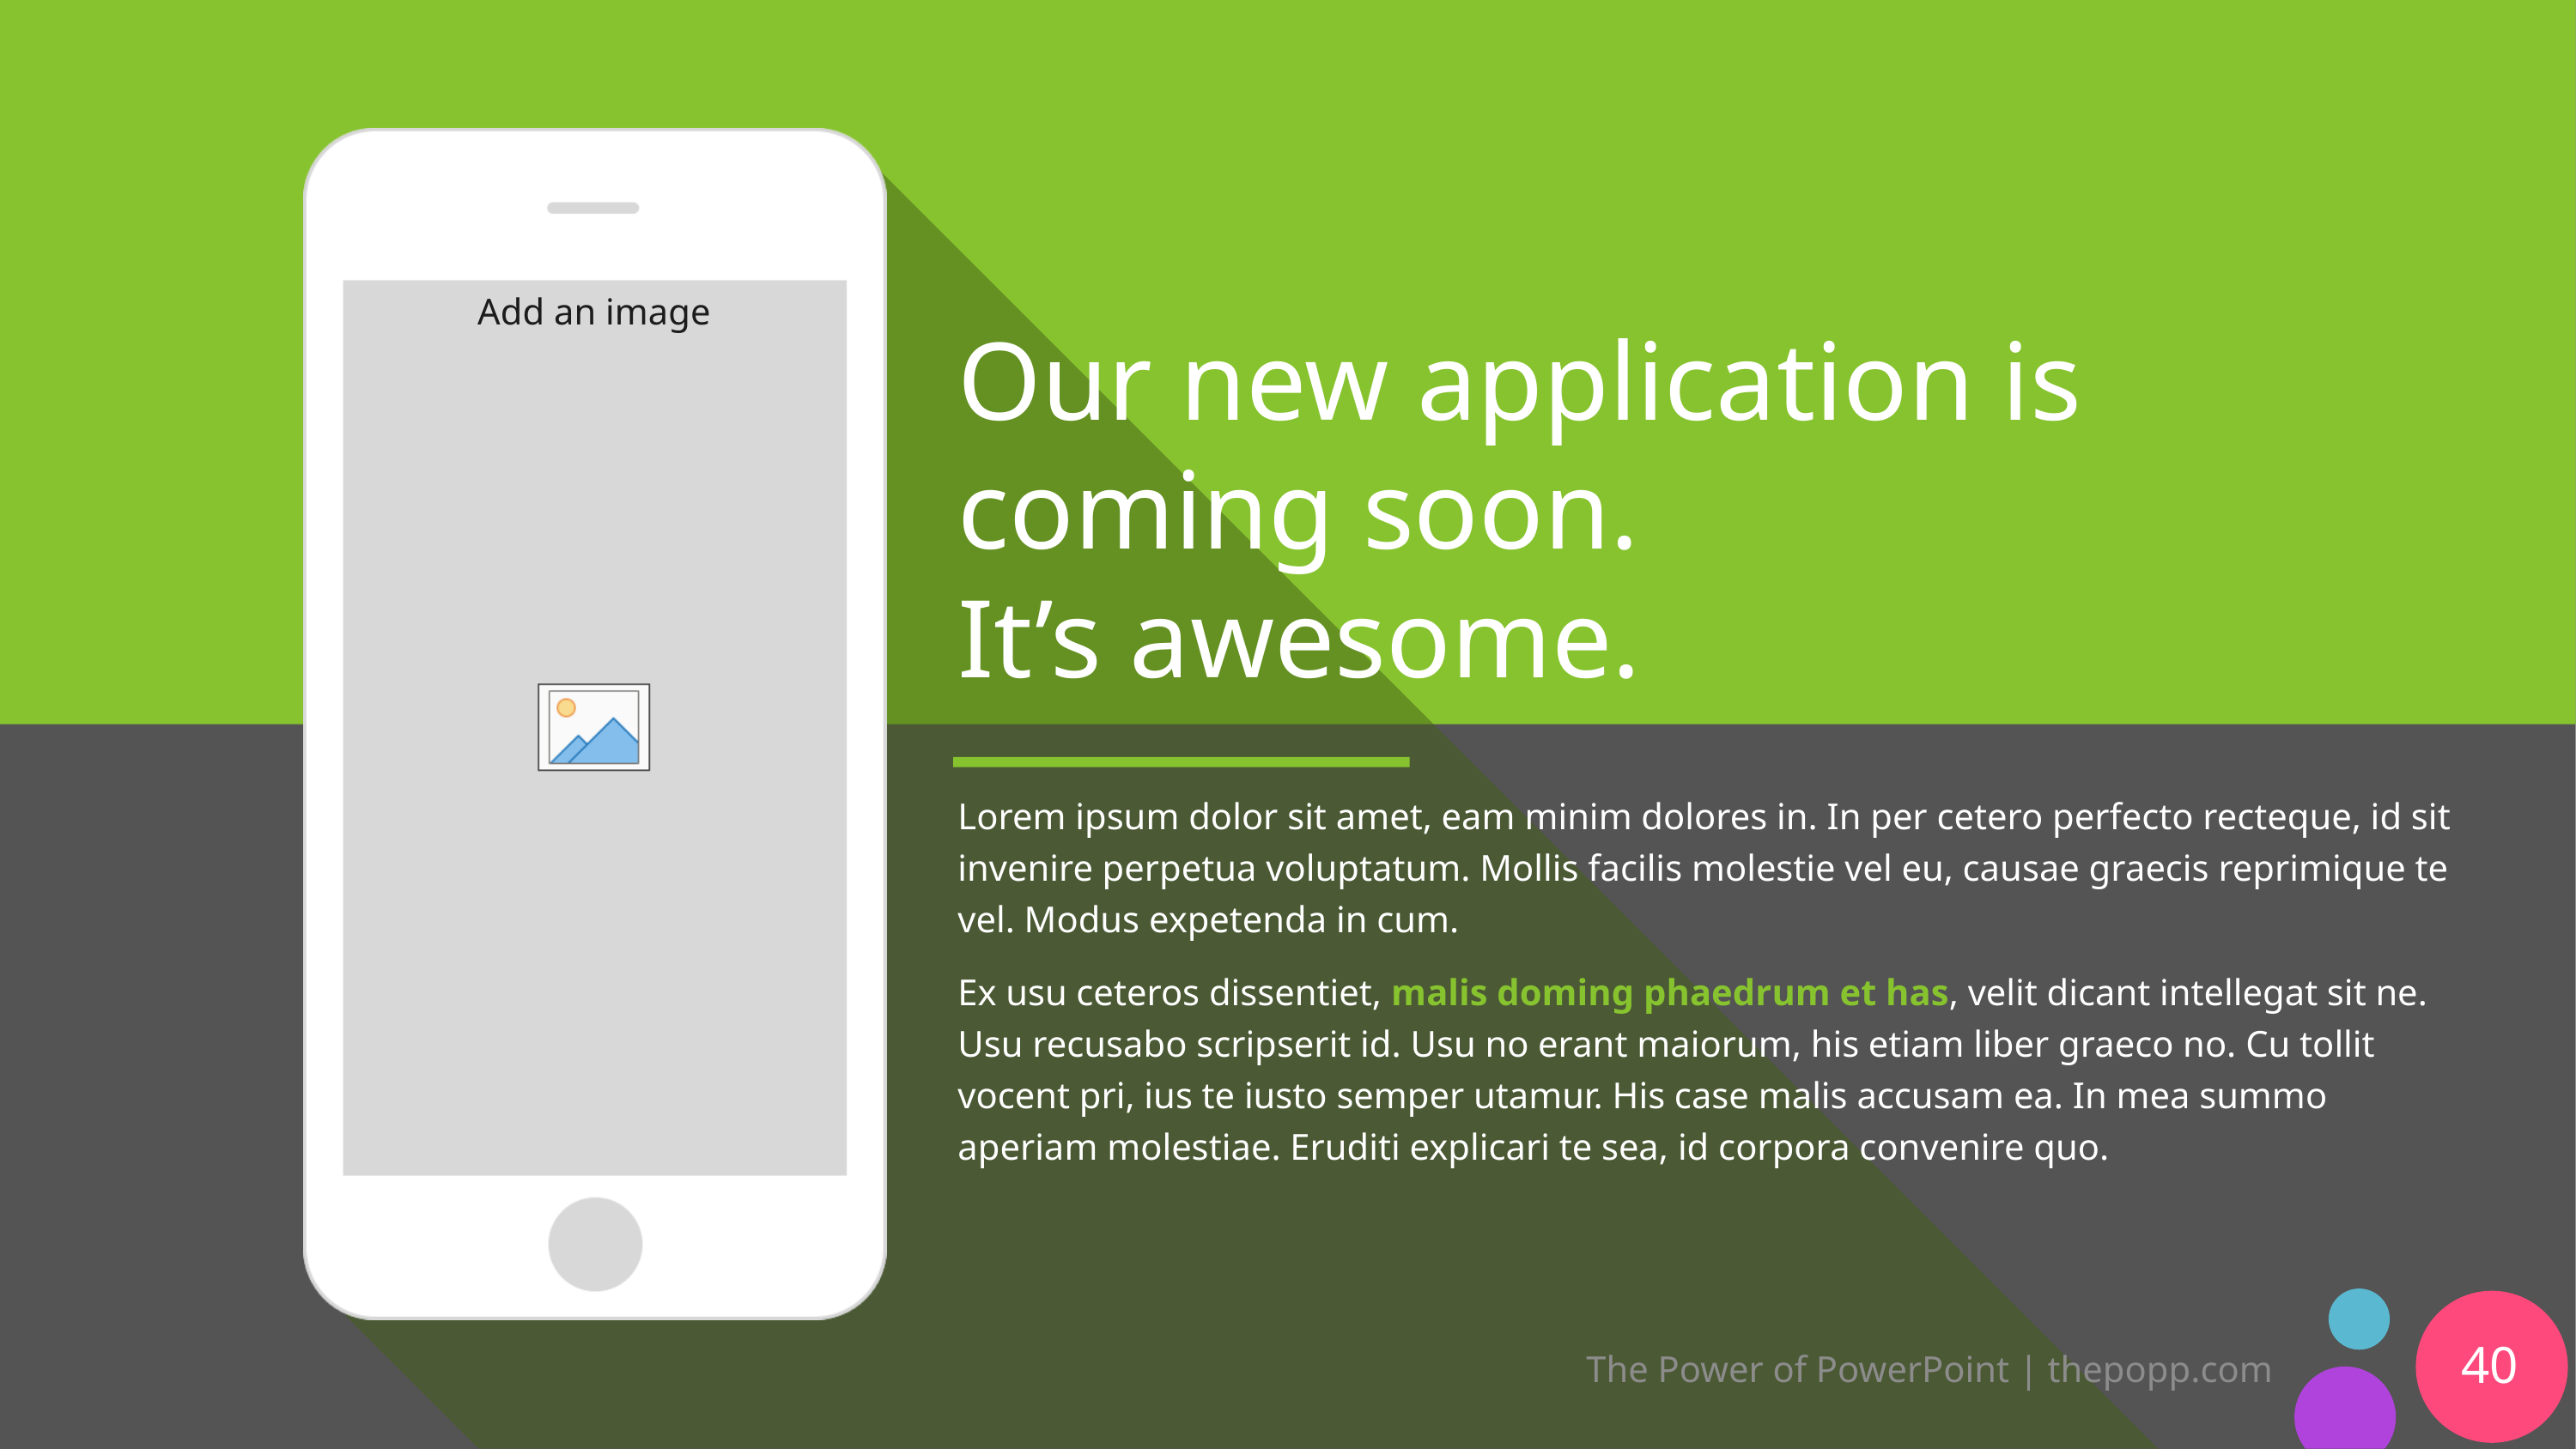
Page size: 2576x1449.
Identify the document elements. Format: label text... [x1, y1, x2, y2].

title Our new application is coming soon. It’s awesome. [934, 274, 2475, 711]
slide_number 40 [2414, 1328, 2567, 1406]
list Lorem ipsum dolor sit amet, eam minim dolores in. In per cetero perfecto recteque, id sit invenire perpetua voluptatum. Mollis facilis molestie vel eu, causae graecis reprimique te vel. Modus expetenda in cum. Ex usu ceteros dissentiet, malis doming phaedrum et has, velit dicant intellegat sit ne. Usu recusabo scripserit id. Usu no erant maiorum, his etiam liber graeco no. Cu tollit vocent pri, ius te iusto semper utamur. His case malis accusam ea. In mea summo aperiam molestiae. Eruditi explicari te sea, id corpora convenire quo. [934, 773, 2478, 1199]
footer The Power of PowerPoint | thepopp.com [1479, 1332, 2296, 1410]
picture [303, 128, 887, 1320]
